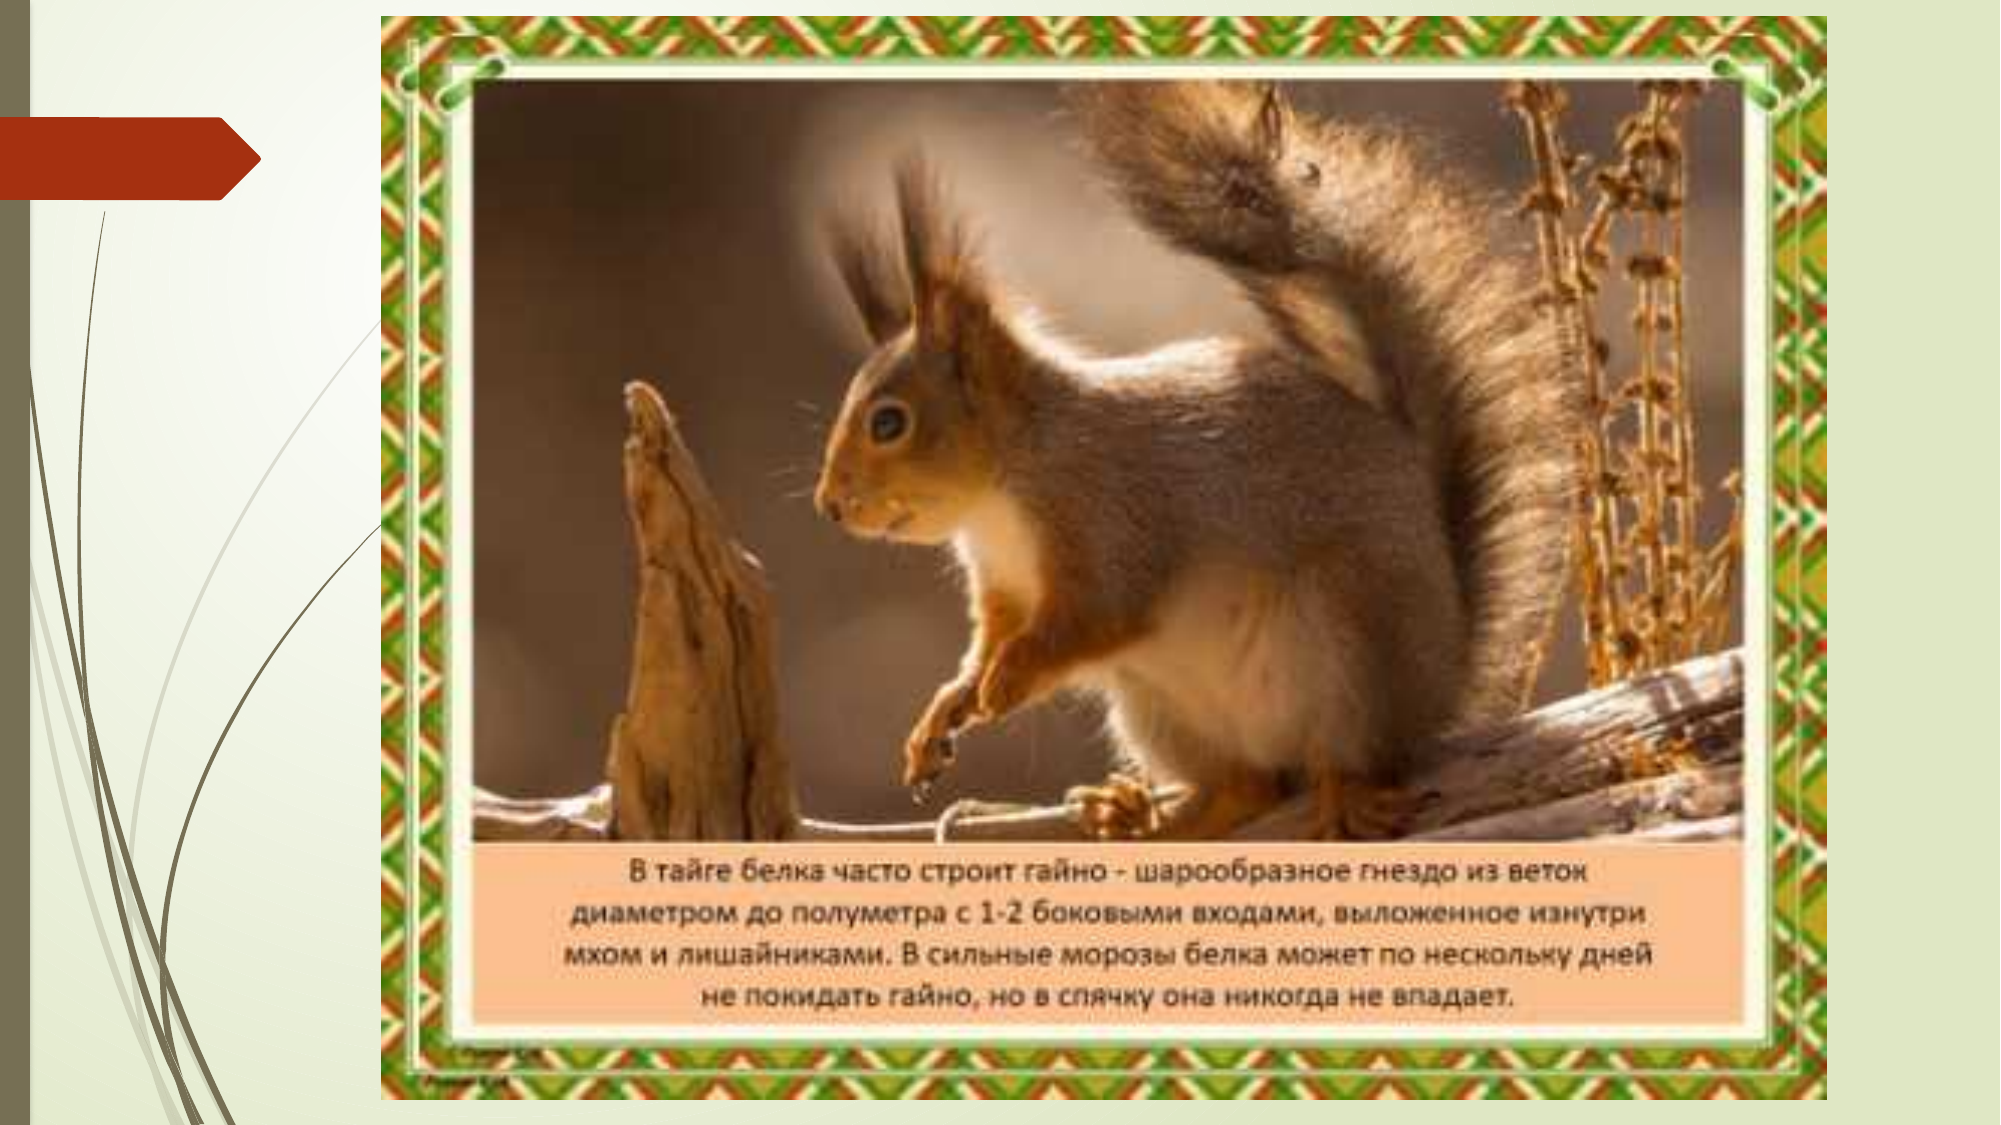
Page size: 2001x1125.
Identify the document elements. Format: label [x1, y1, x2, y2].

picture [381, 15, 1827, 1101]
